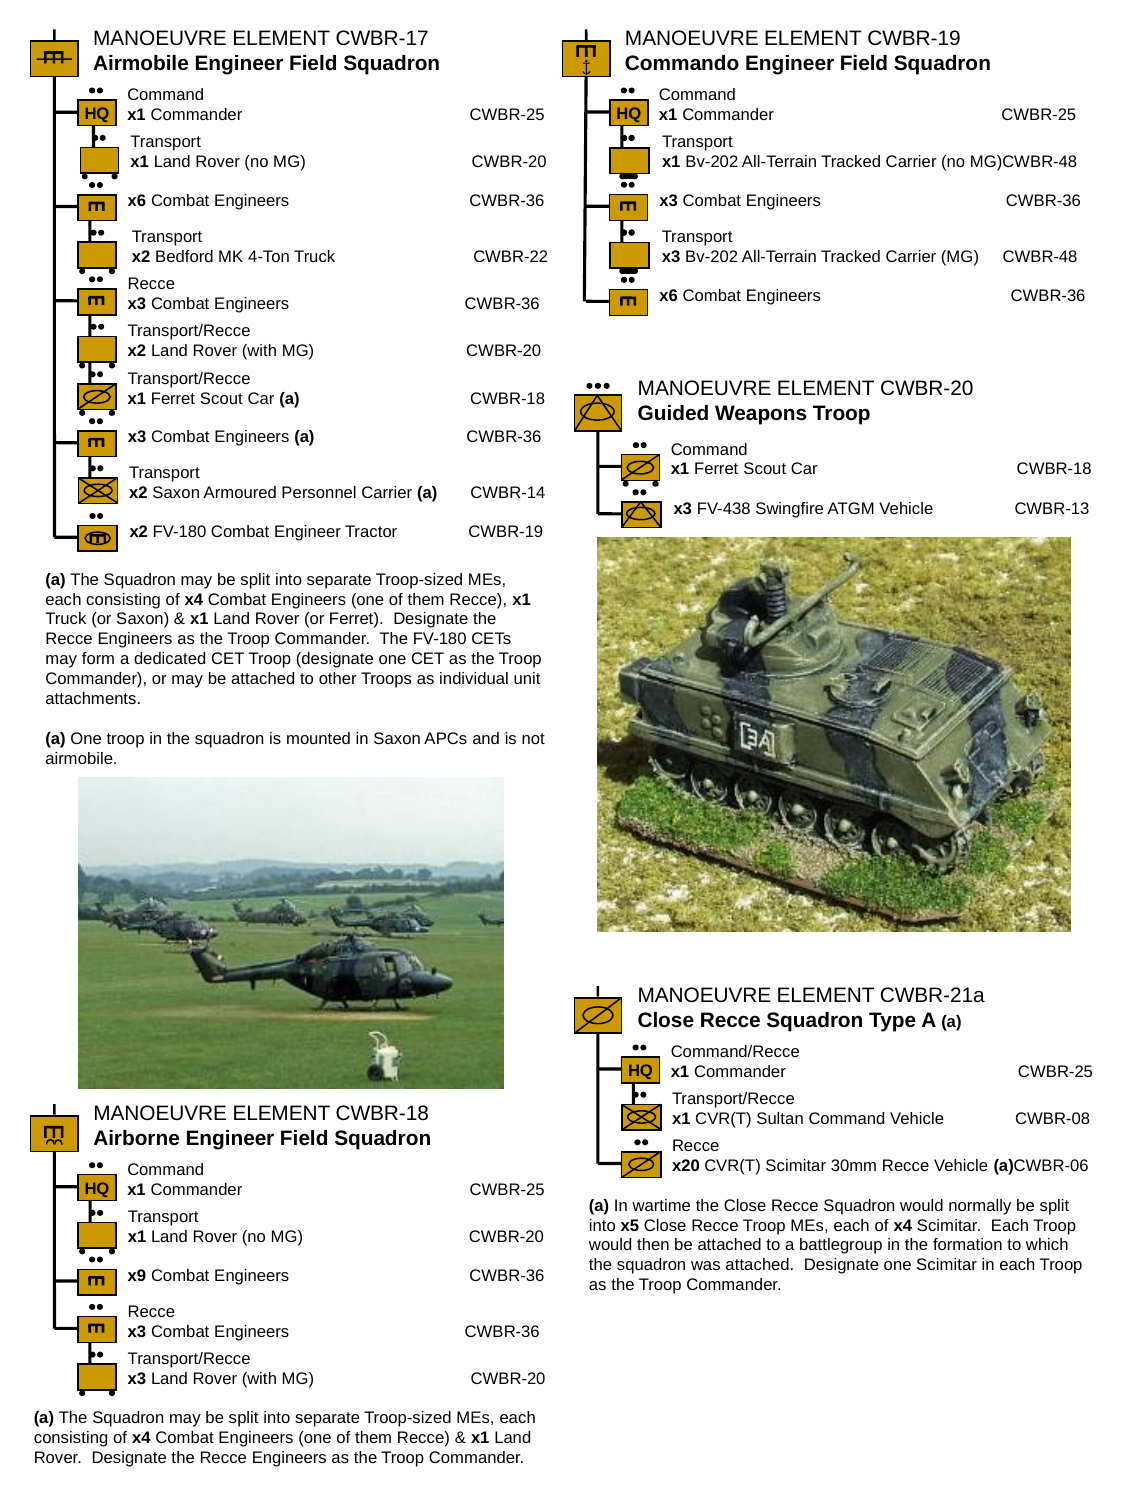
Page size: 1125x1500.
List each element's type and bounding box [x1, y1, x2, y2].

text_box [30, 1092, 561, 1396]
text_box [89, 182, 103, 188]
text_box [89, 1257, 103, 1262]
text_box [30, 17, 562, 552]
text_box [89, 1162, 103, 1168]
text_box [633, 490, 646, 495]
text_box [562, 17, 1097, 302]
text_box [78, 182, 564, 416]
text_box [91, 230, 104, 235]
text_box [574, 367, 1108, 528]
text_box [633, 442, 646, 448]
text_box [89, 277, 103, 282]
text_box [574, 1186, 1103, 1302]
text_box [621, 182, 634, 187]
text_box [587, 383, 609, 389]
text_box [91, 324, 104, 329]
text_box [30, 560, 563, 796]
text_box [574, 974, 1109, 1183]
text_box [621, 277, 634, 283]
text_box [19, 1399, 563, 1475]
text_box [586, 277, 1101, 316]
text_box [90, 513, 103, 519]
text_box [89, 418, 103, 424]
picture [78, 777, 504, 1089]
picture [597, 537, 1071, 932]
text_box [89, 88, 103, 93]
